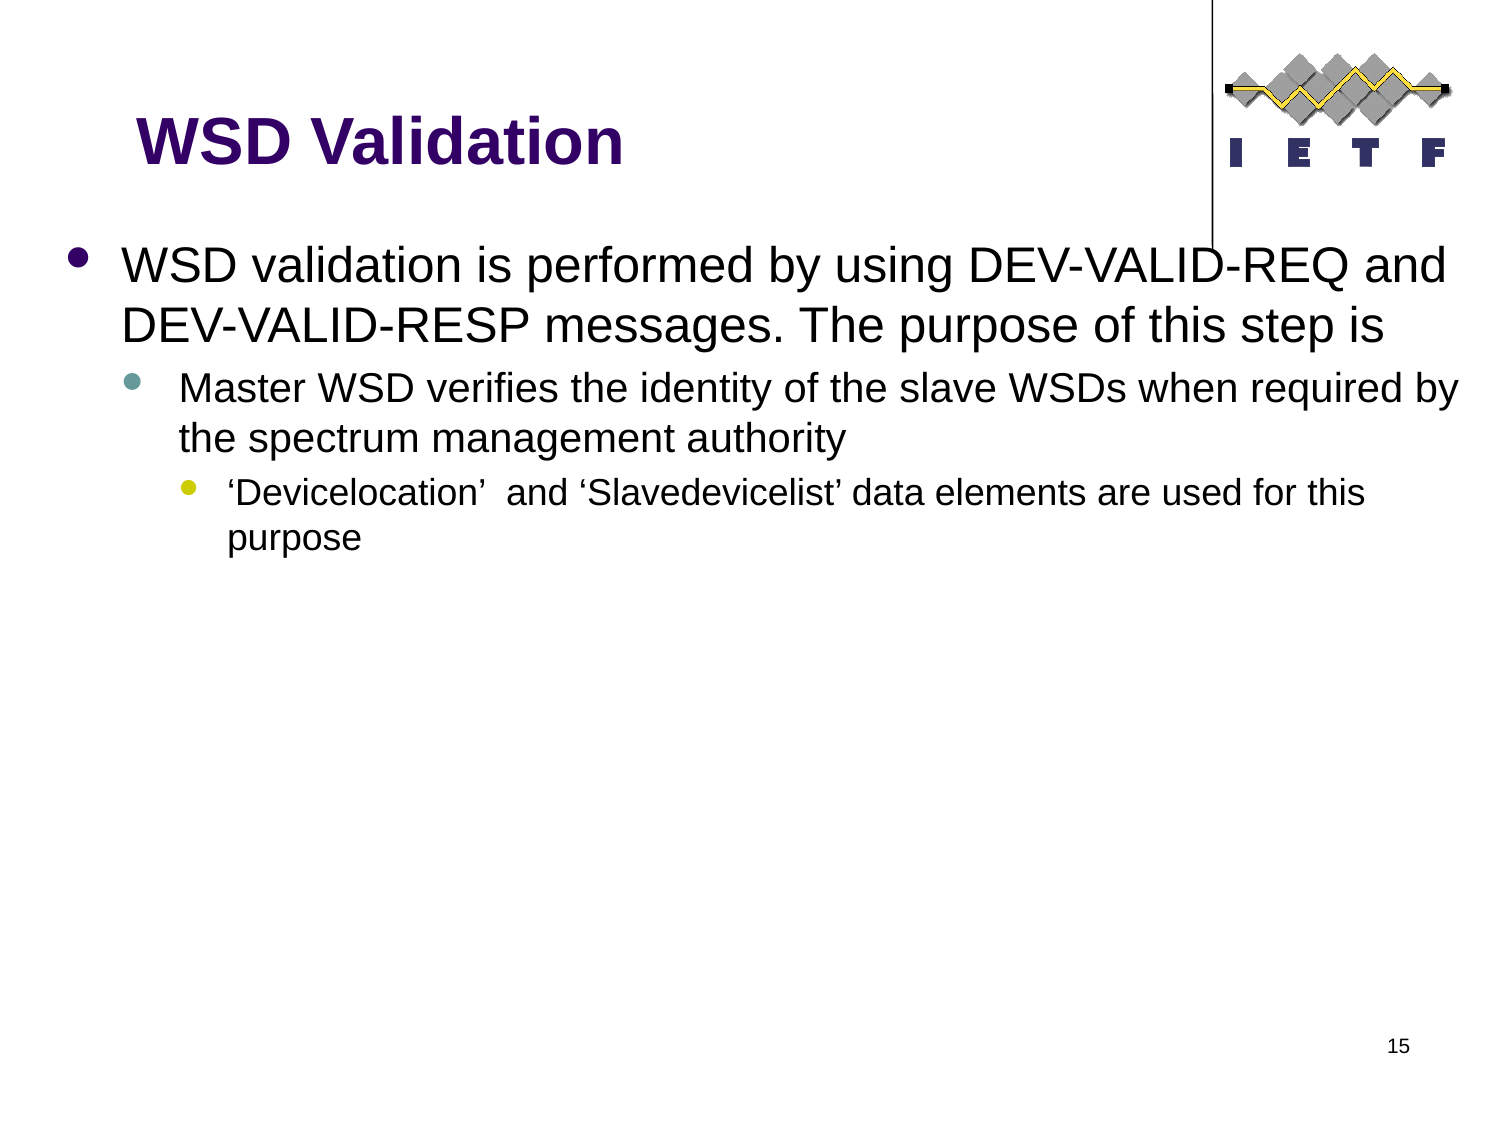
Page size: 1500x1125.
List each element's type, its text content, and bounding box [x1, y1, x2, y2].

list WSD validation is performed by using DEV-VALID-REQ and DEV-VALID-RESP messages. The purpose of this step is Master WSD verifies the identity of the slave WSDs when required by the spectrum management authority ‘Devicelocation’ and ‘Slavedevicelist’ data elements are used for this purpose [49, 224, 1476, 838]
title WSD Validation [121, 37, 1500, 186]
slide_number 15 [1074, 1024, 1426, 1101]
